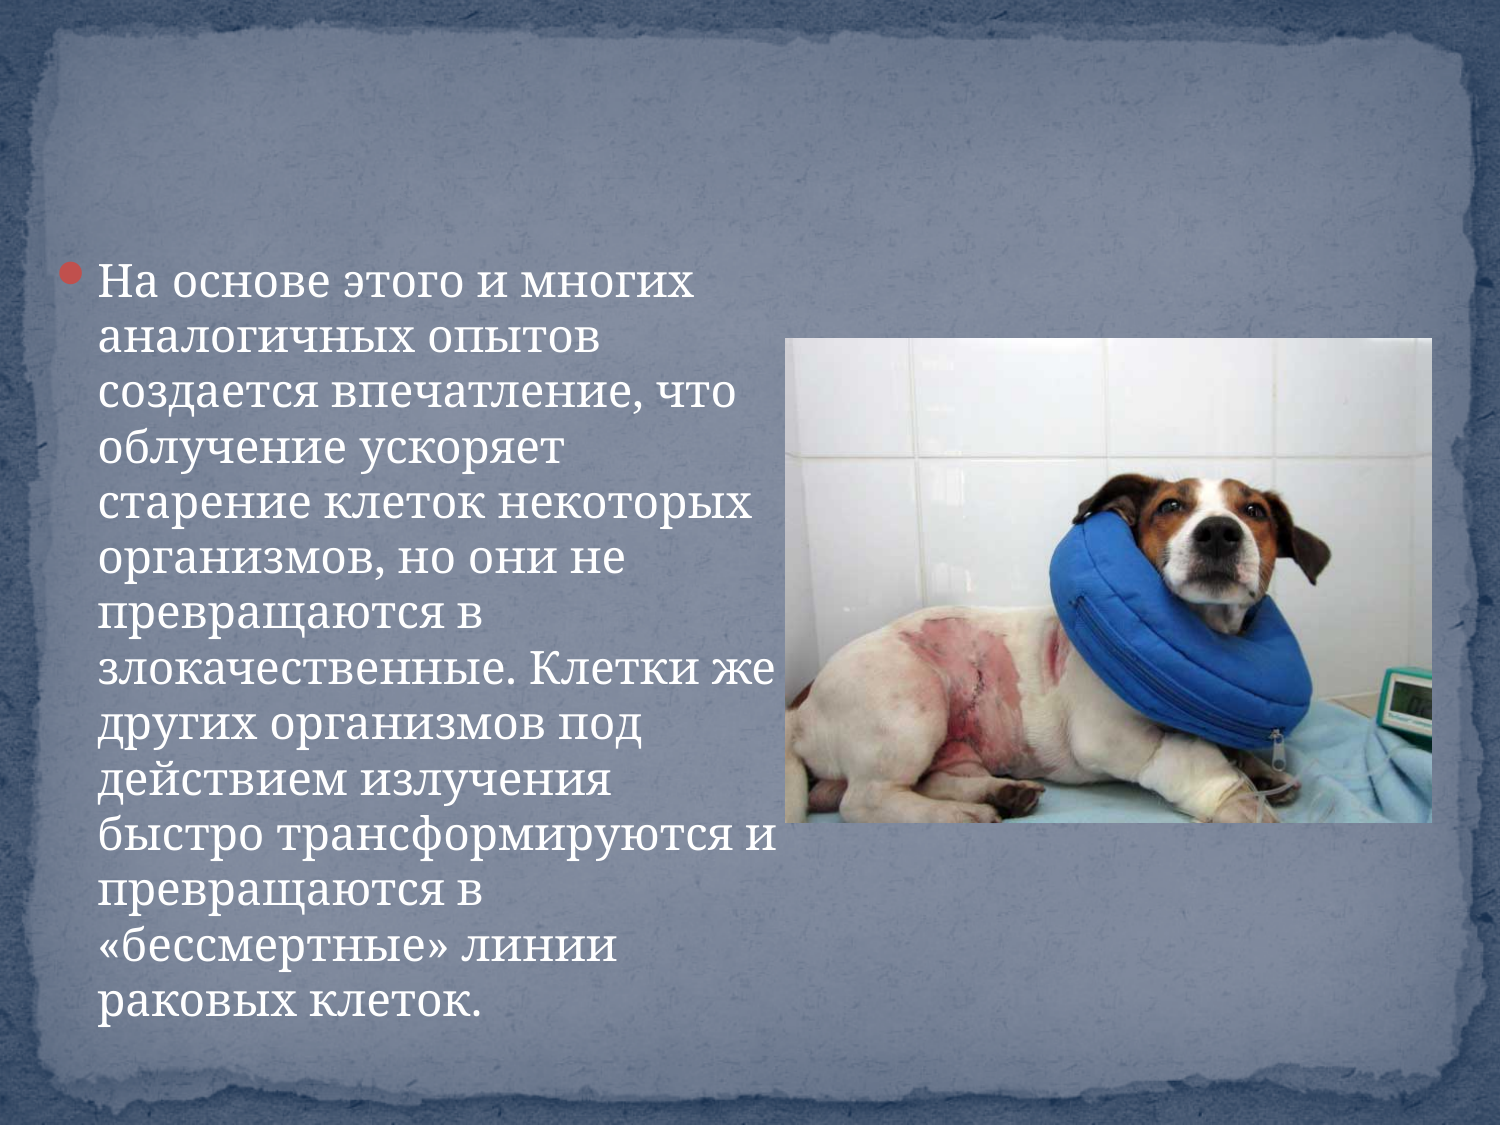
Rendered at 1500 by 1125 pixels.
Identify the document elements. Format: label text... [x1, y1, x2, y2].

list На основе этого и многих аналогичных опытов создается впечатление, что облучение ускоряет старение клеток некоторых организмов, но они не превращаются в злокачественные. Клетки же других организмов под действием излучения быстро трансформируются и превращаются в «бессмертные» линии раковых клеток. [41, 243, 798, 1047]
picture [785, 338, 1432, 823]
